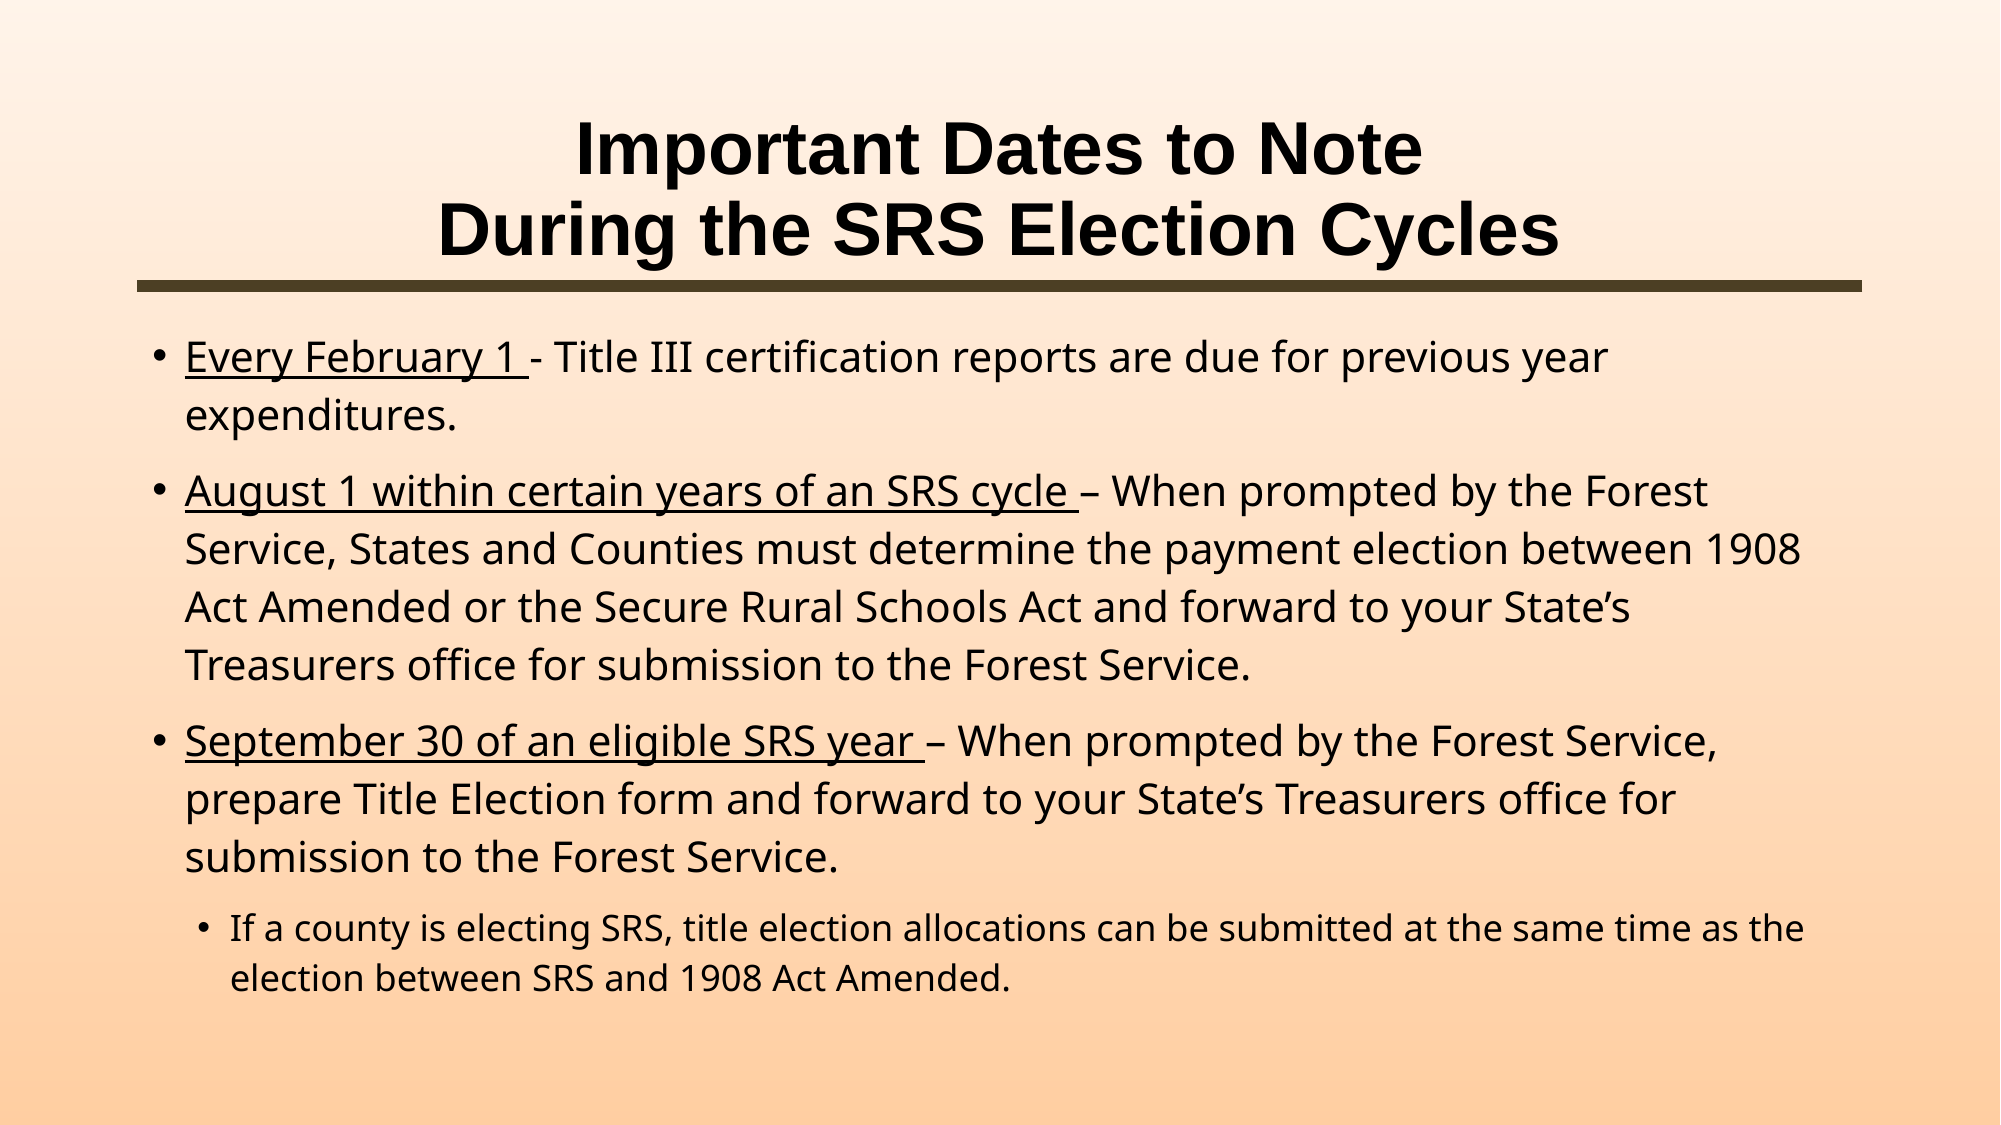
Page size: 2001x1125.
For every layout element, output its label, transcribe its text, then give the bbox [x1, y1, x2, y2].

list Every February 1 - Title III certification reports are due for previous year expenditures. August 1 within certain years of an SRS cycle – When prompted by the Forest Service, States and Counties must determine the payment election between 1908 Act Amended or the Secure Rural Schools Act and forward to your State’s Treasurers office for submission to the Forest Service. September 30 of an eligible SRS year – When prompted by the Forest Service, prepare Title Election form and forward to your State’s Treasurers office for submission to the Forest Service. If a county is electing SRS, title election allocations can be submitted at the same time as the election between SRS and 1908 Act Amended. [137, 315, 1863, 1010]
title Important Dates to Note During the SRS Election Cycles [137, 102, 1863, 262]
